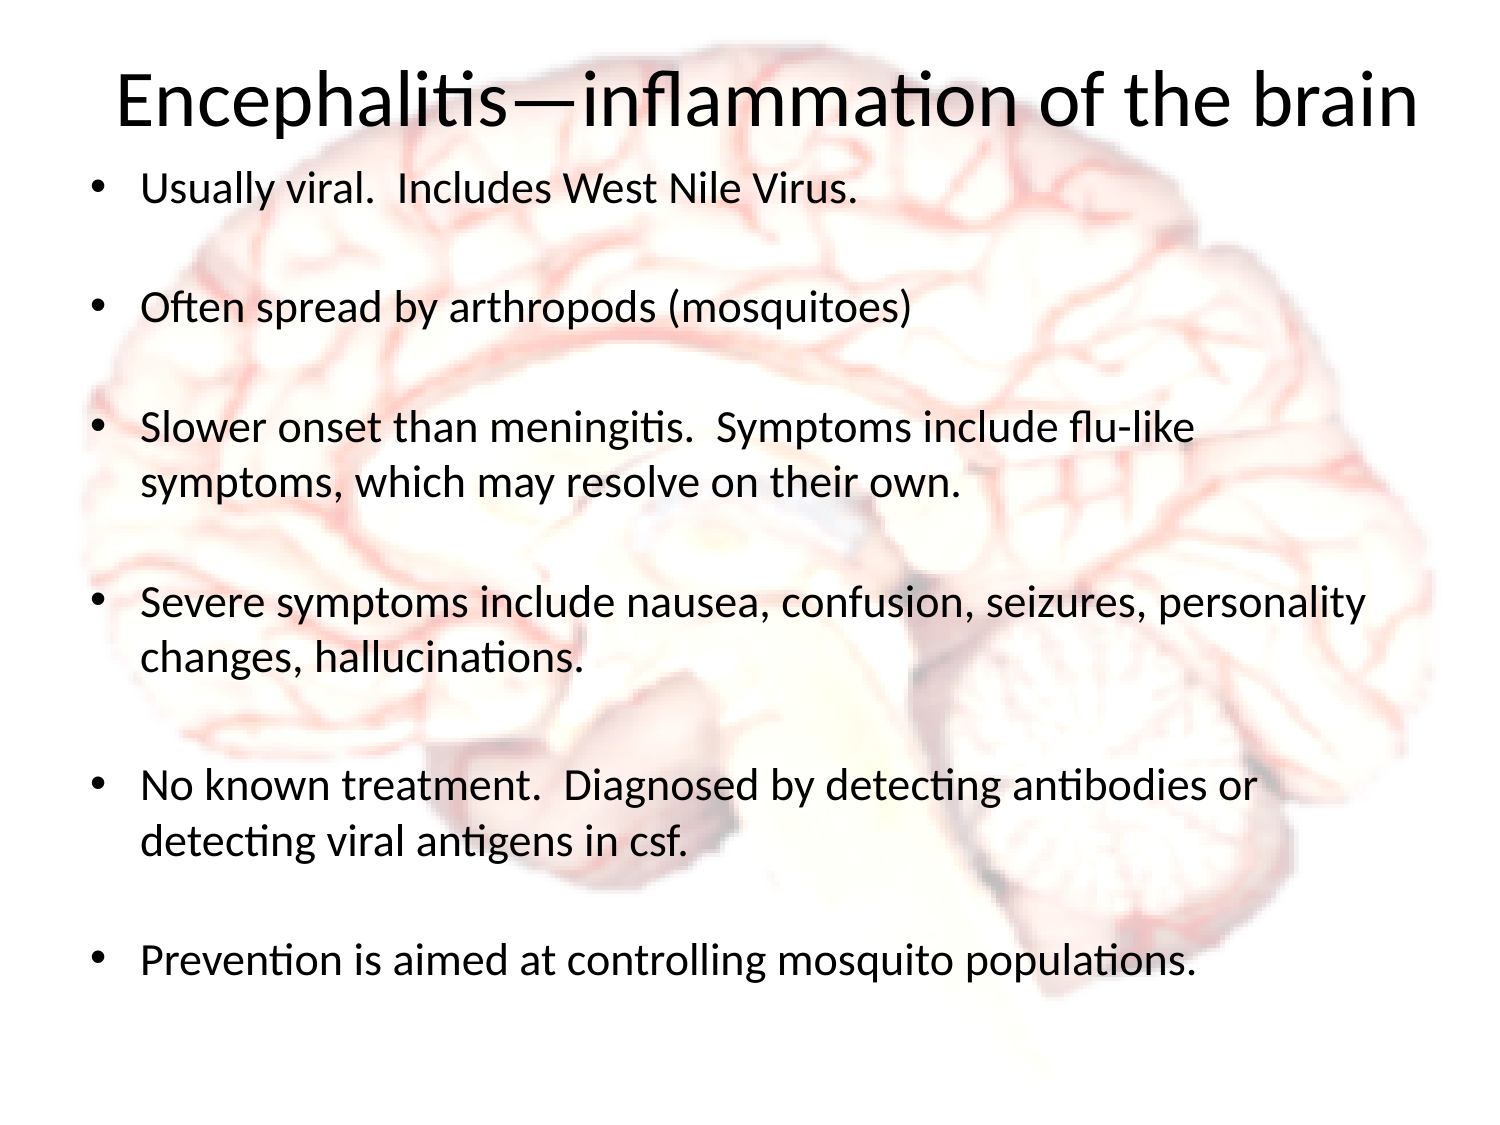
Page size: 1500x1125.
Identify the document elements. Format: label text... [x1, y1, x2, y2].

list Usually viral. Includes West Nile Virus. Often spread by arthropods (mosquitoes) Slower onset than meningitis. Symptoms include flu-like symptoms, which may resolve on their own. Severe symptoms include nausea, confusion, seizures, personality changes, hallucinations. No known treatment. Diagnosed by detecting antibodies or detecting viral antigens in csf. Prevention is aimed at controlling mosquito populations. [75, 149, 1425, 1005]
title Encephalitis—inflammation of the brain [75, 0, 1463, 188]
